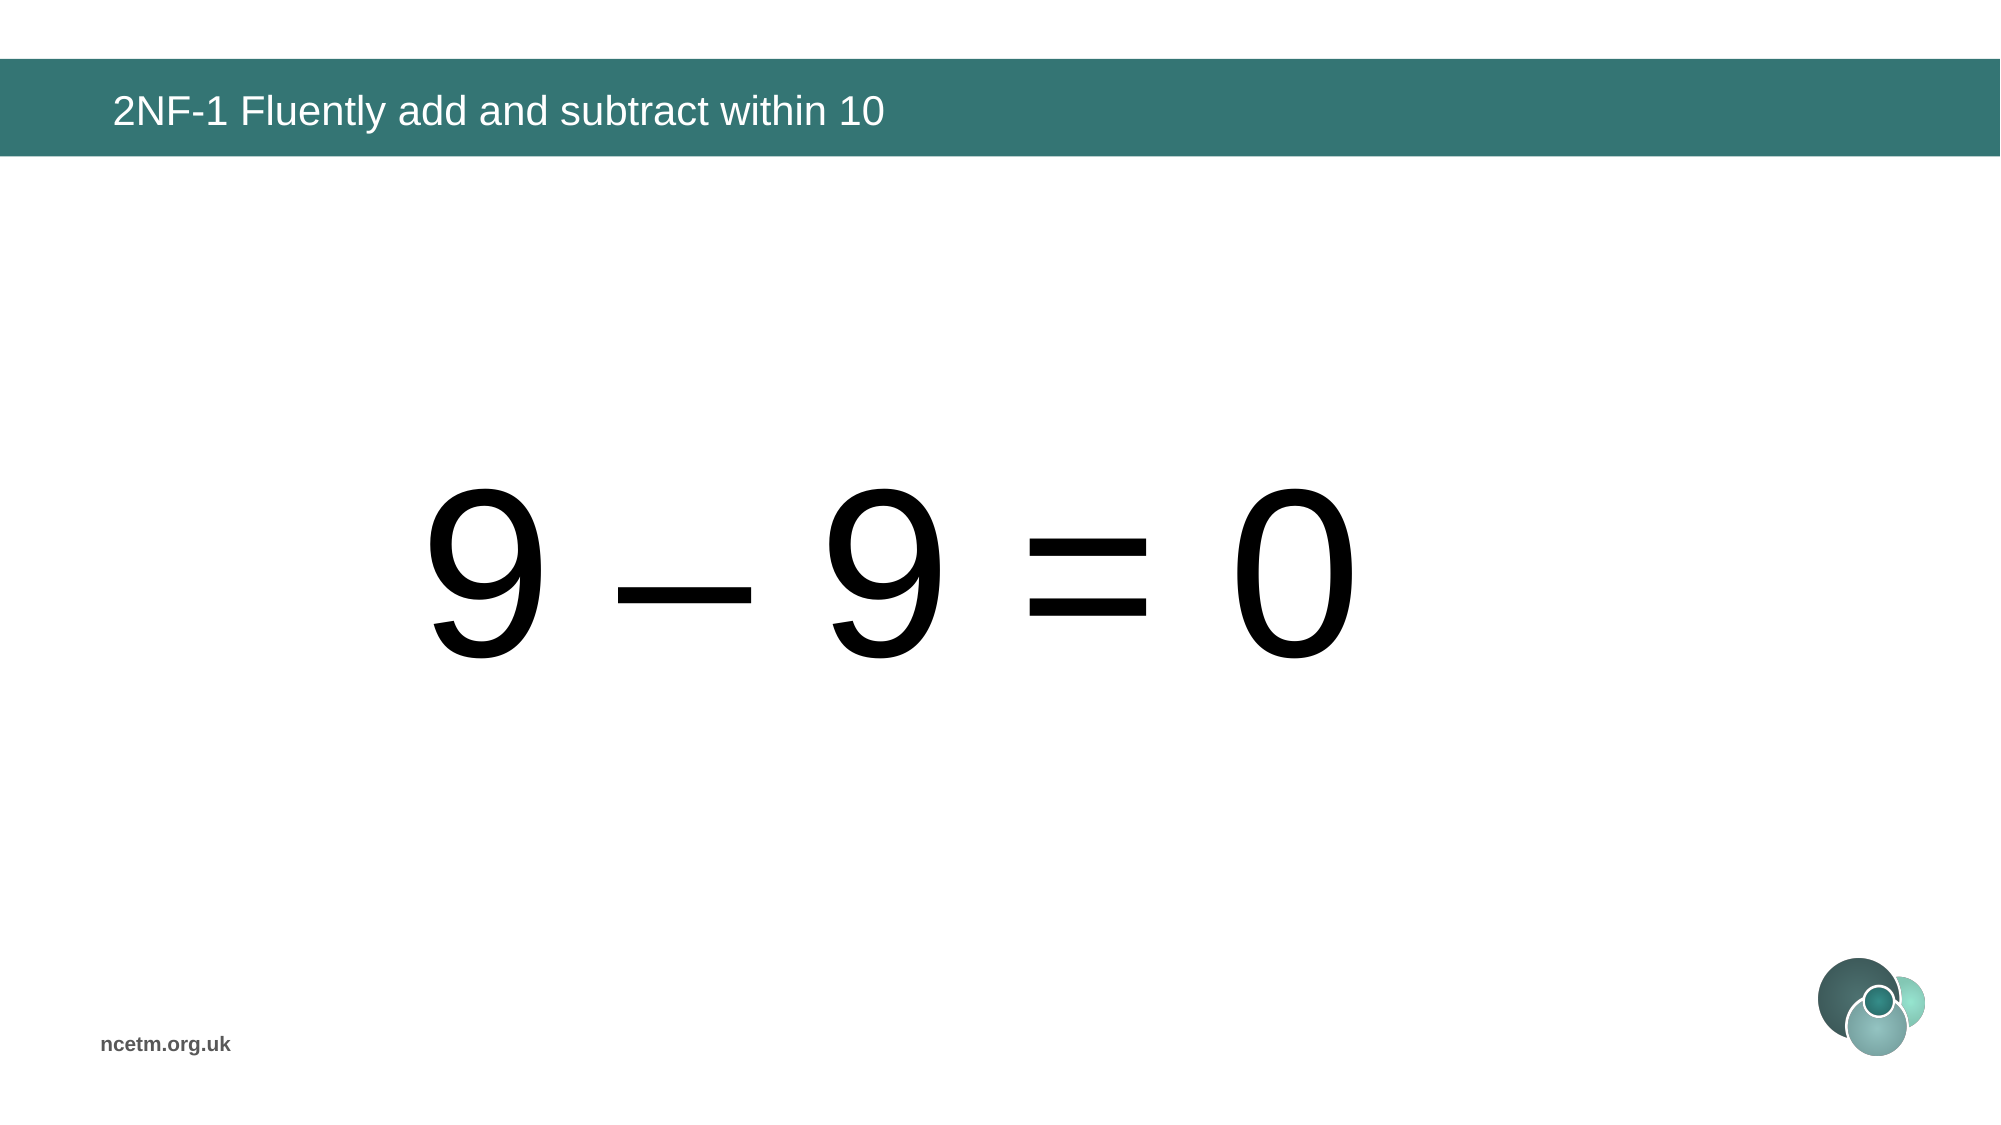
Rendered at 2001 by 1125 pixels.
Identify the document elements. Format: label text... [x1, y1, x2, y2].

picture [1818, 958, 1925, 1056]
text_box 9 – 9 = [404, 409, 1213, 712]
title 2NF-1 Fluently add and subtract within 10 [97, 76, 1945, 147]
text_box 0 [1213, 409, 1377, 712]
